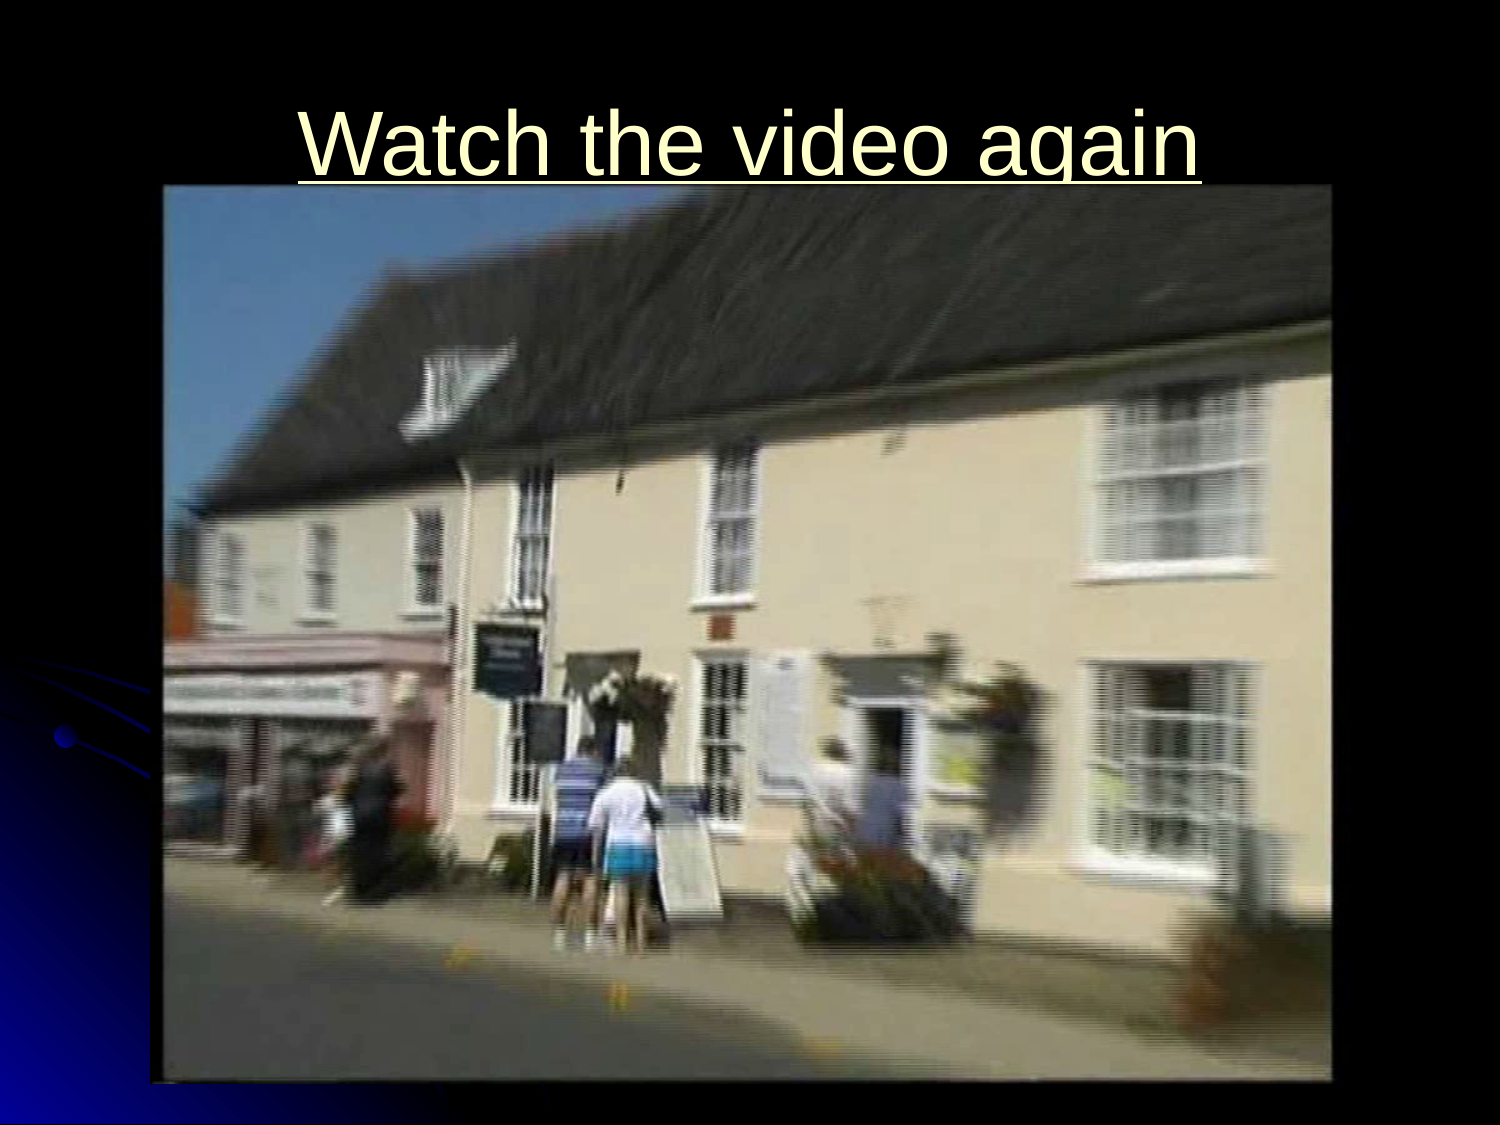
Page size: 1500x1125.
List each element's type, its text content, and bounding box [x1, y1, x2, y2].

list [149, 183, 1351, 1085]
title Watch the video again [75, 45, 1425, 233]
